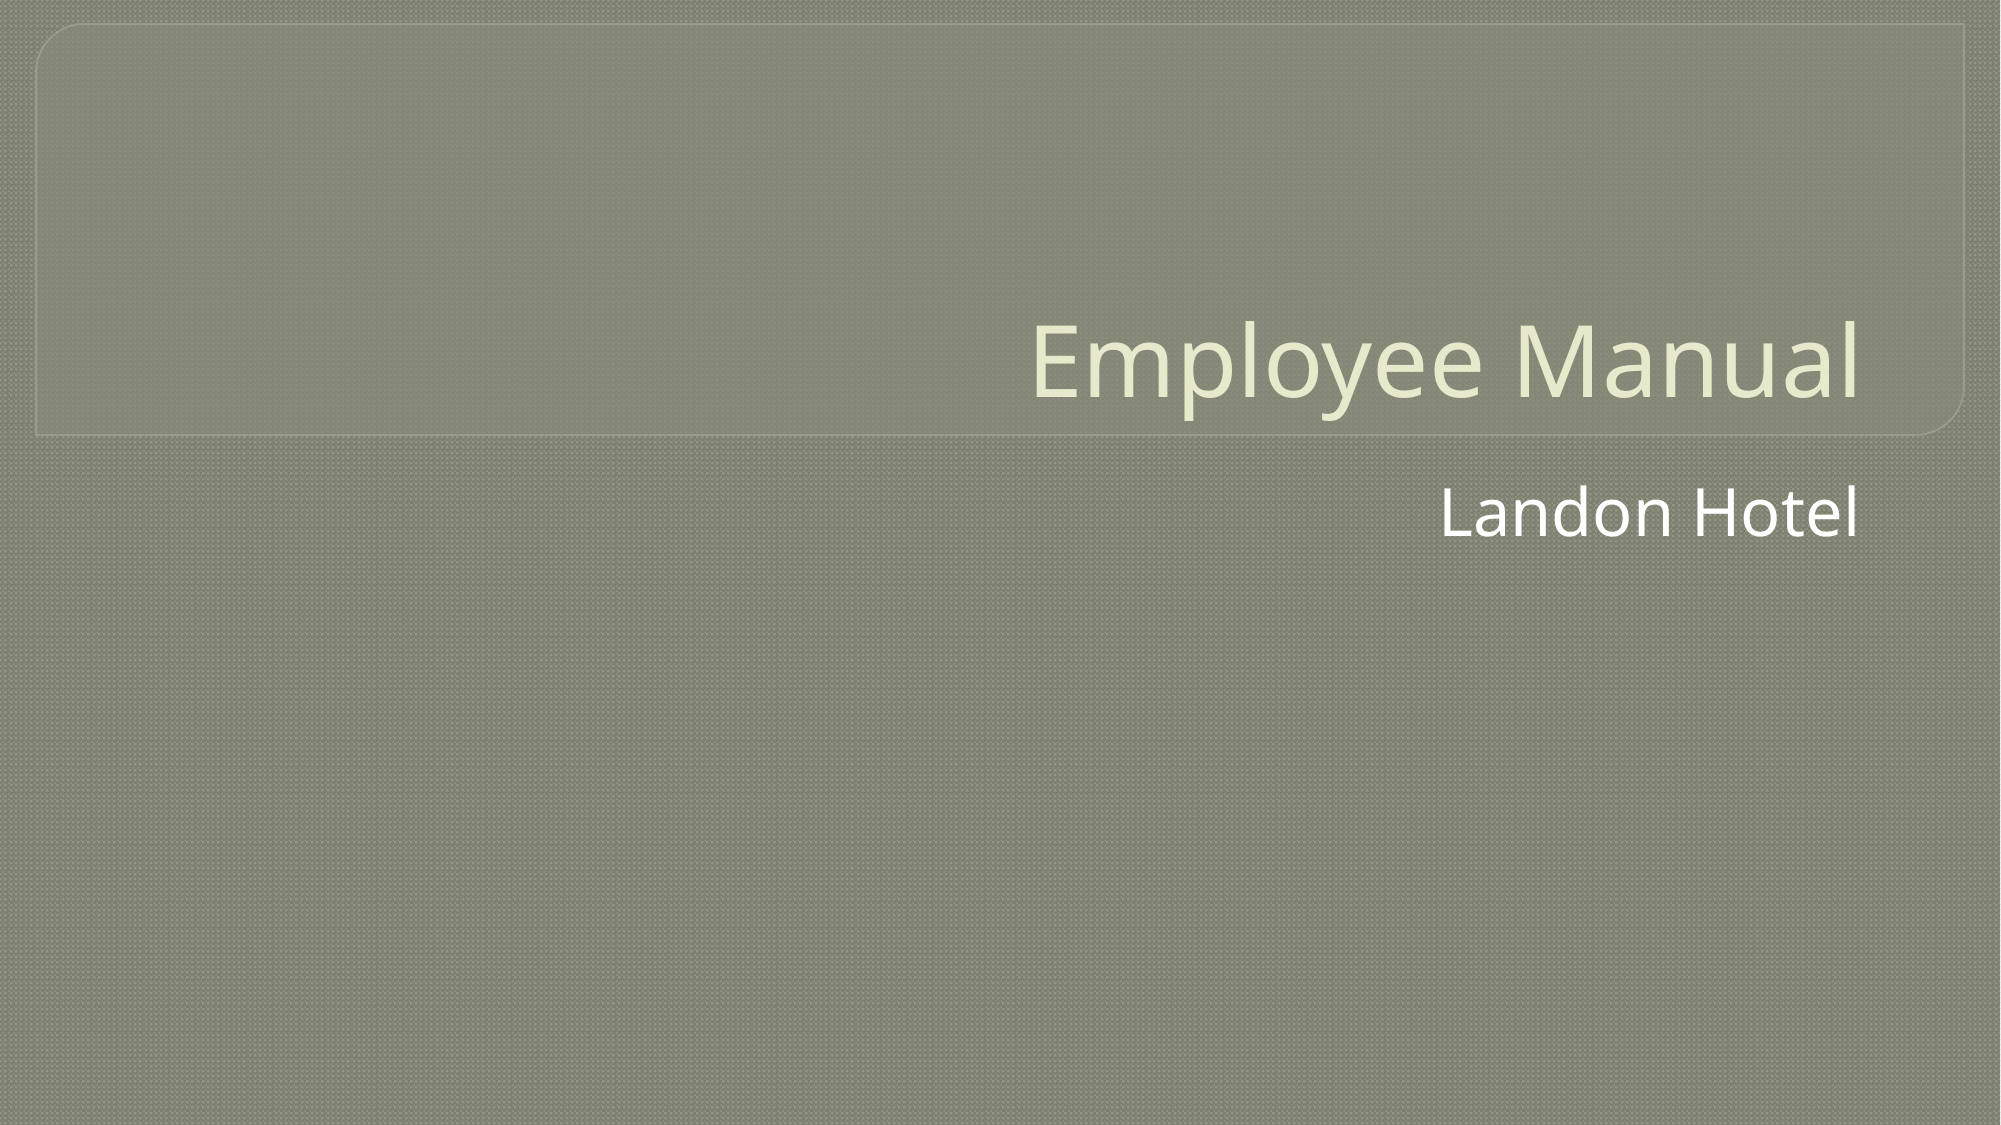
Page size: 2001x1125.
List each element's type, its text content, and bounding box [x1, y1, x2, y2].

subtitle Landon Hotel [466, 462, 1902, 750]
title Employee Manual [101, 62, 1902, 425]
